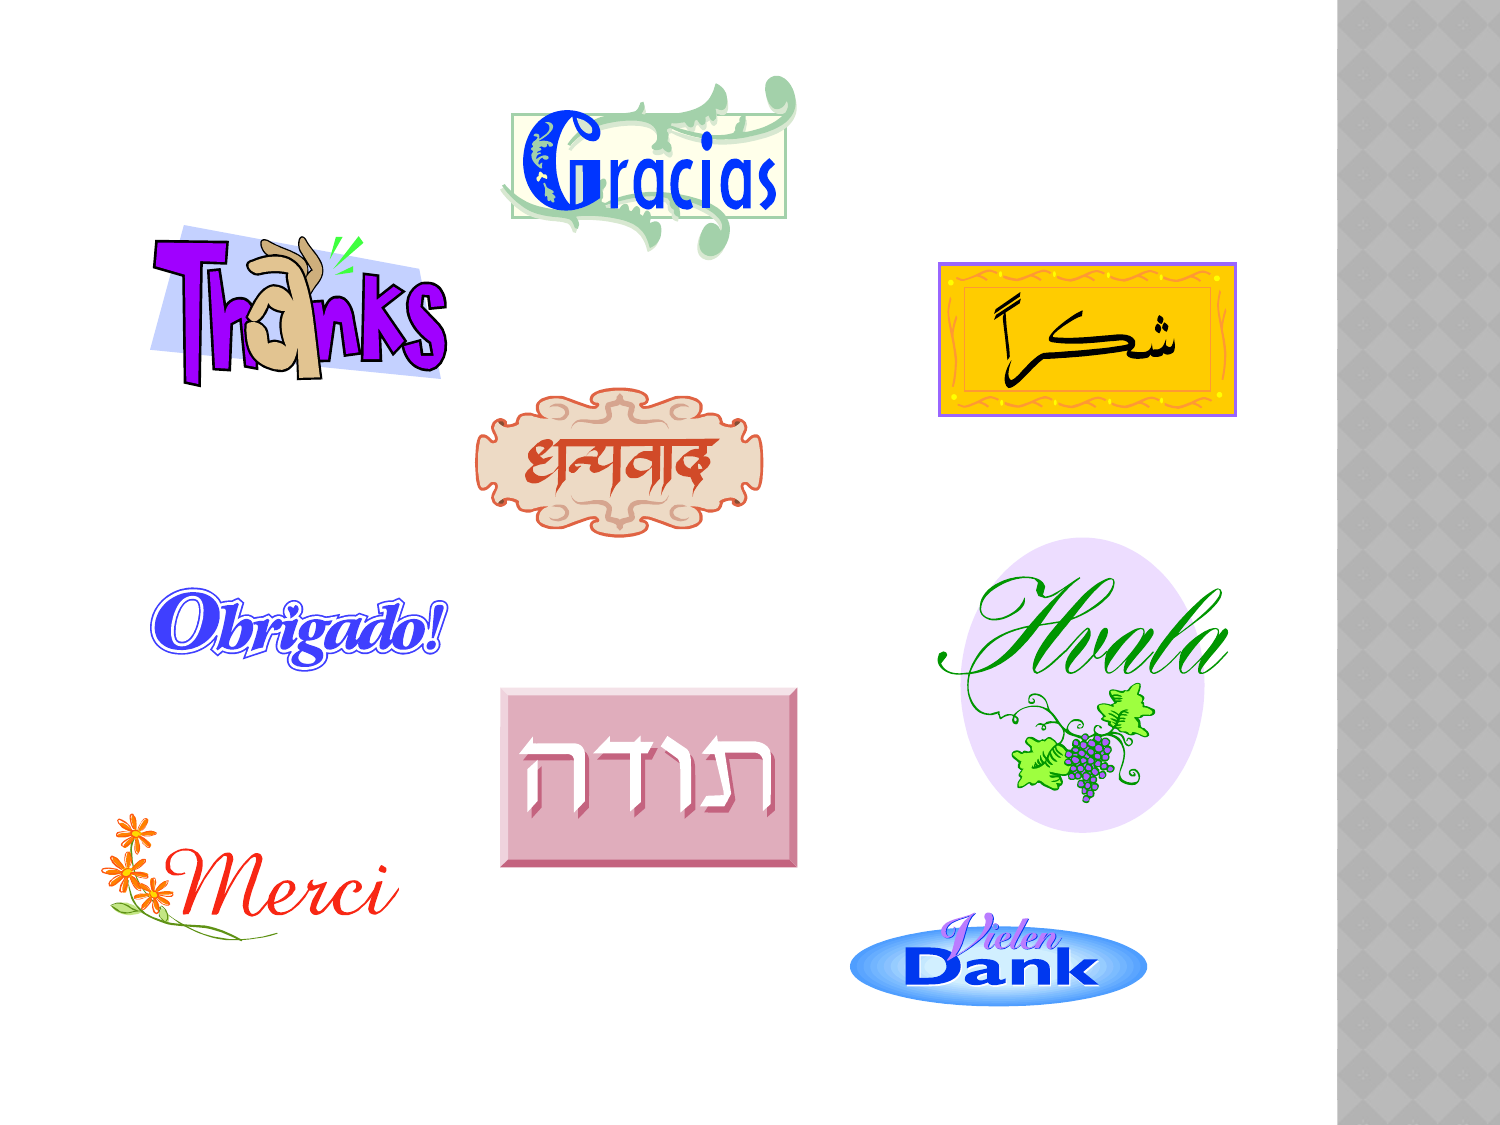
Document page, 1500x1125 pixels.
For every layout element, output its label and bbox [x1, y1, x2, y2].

picture [937, 261, 1238, 418]
list [75, 75, 1263, 1059]
picture [499, 74, 800, 263]
picture [849, 912, 1148, 1007]
picture [149, 587, 449, 673]
picture [474, 387, 764, 538]
picture [499, 687, 798, 868]
picture [99, 811, 401, 943]
picture [937, 537, 1229, 834]
picture [149, 224, 452, 388]
